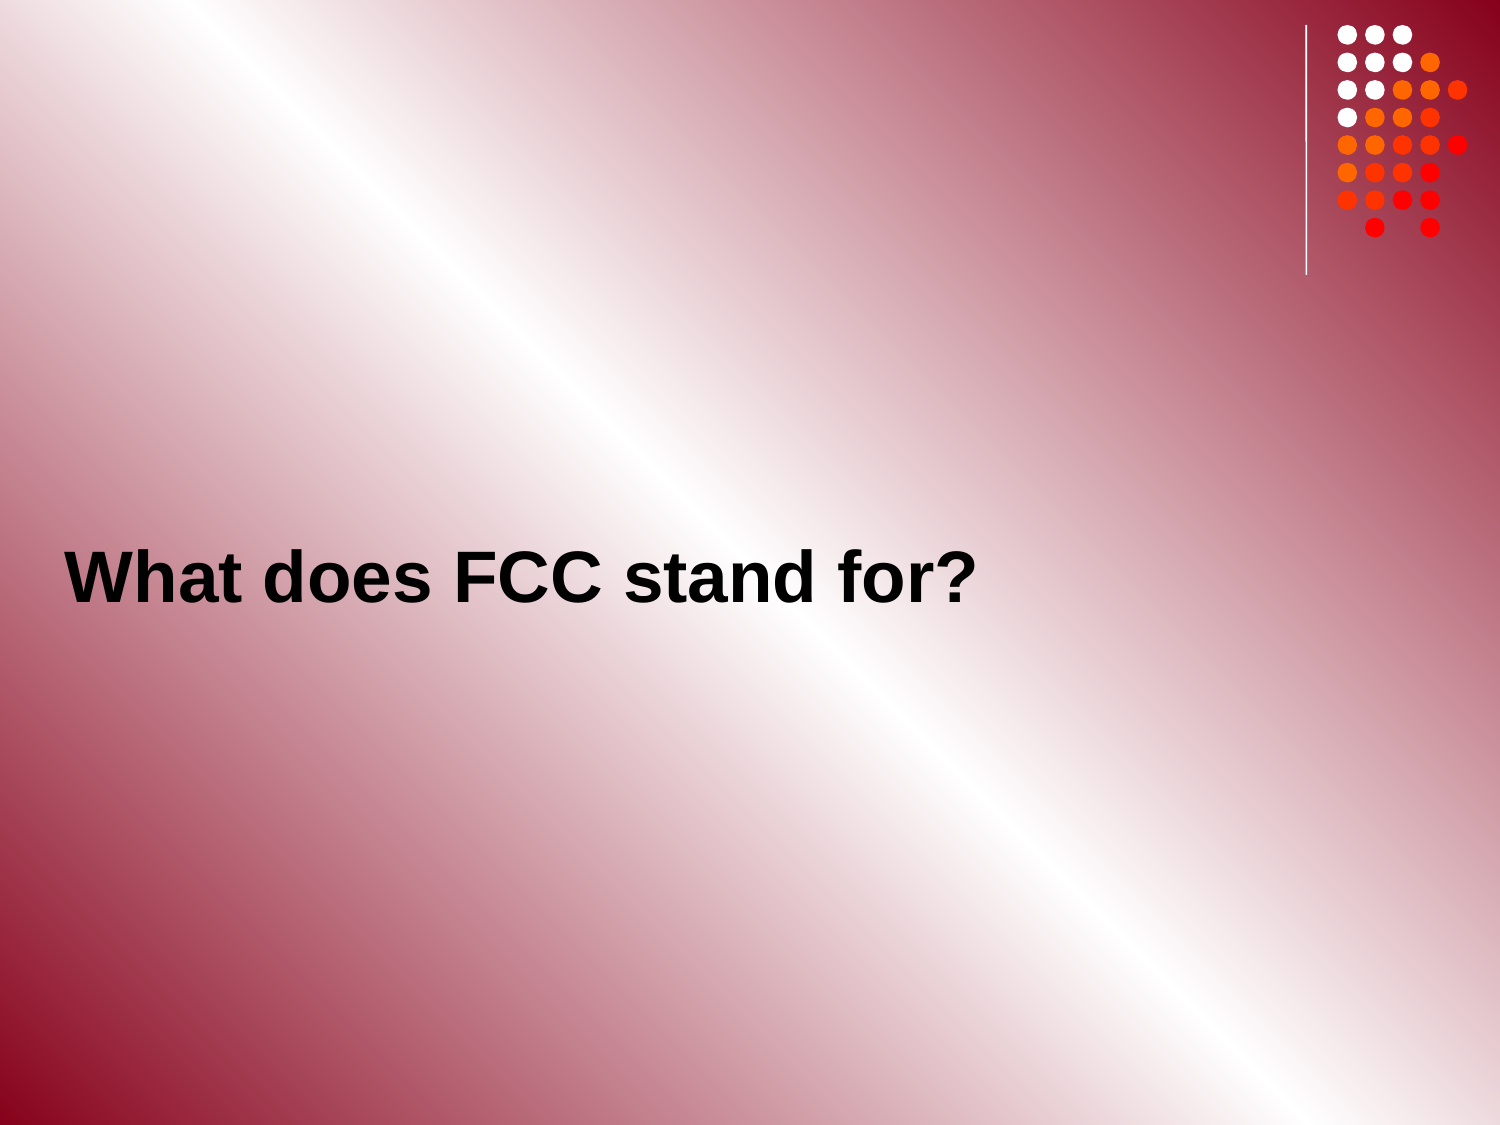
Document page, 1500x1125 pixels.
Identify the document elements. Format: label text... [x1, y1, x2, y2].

text_box What does FCC stand for? [50, 587, 1425, 800]
